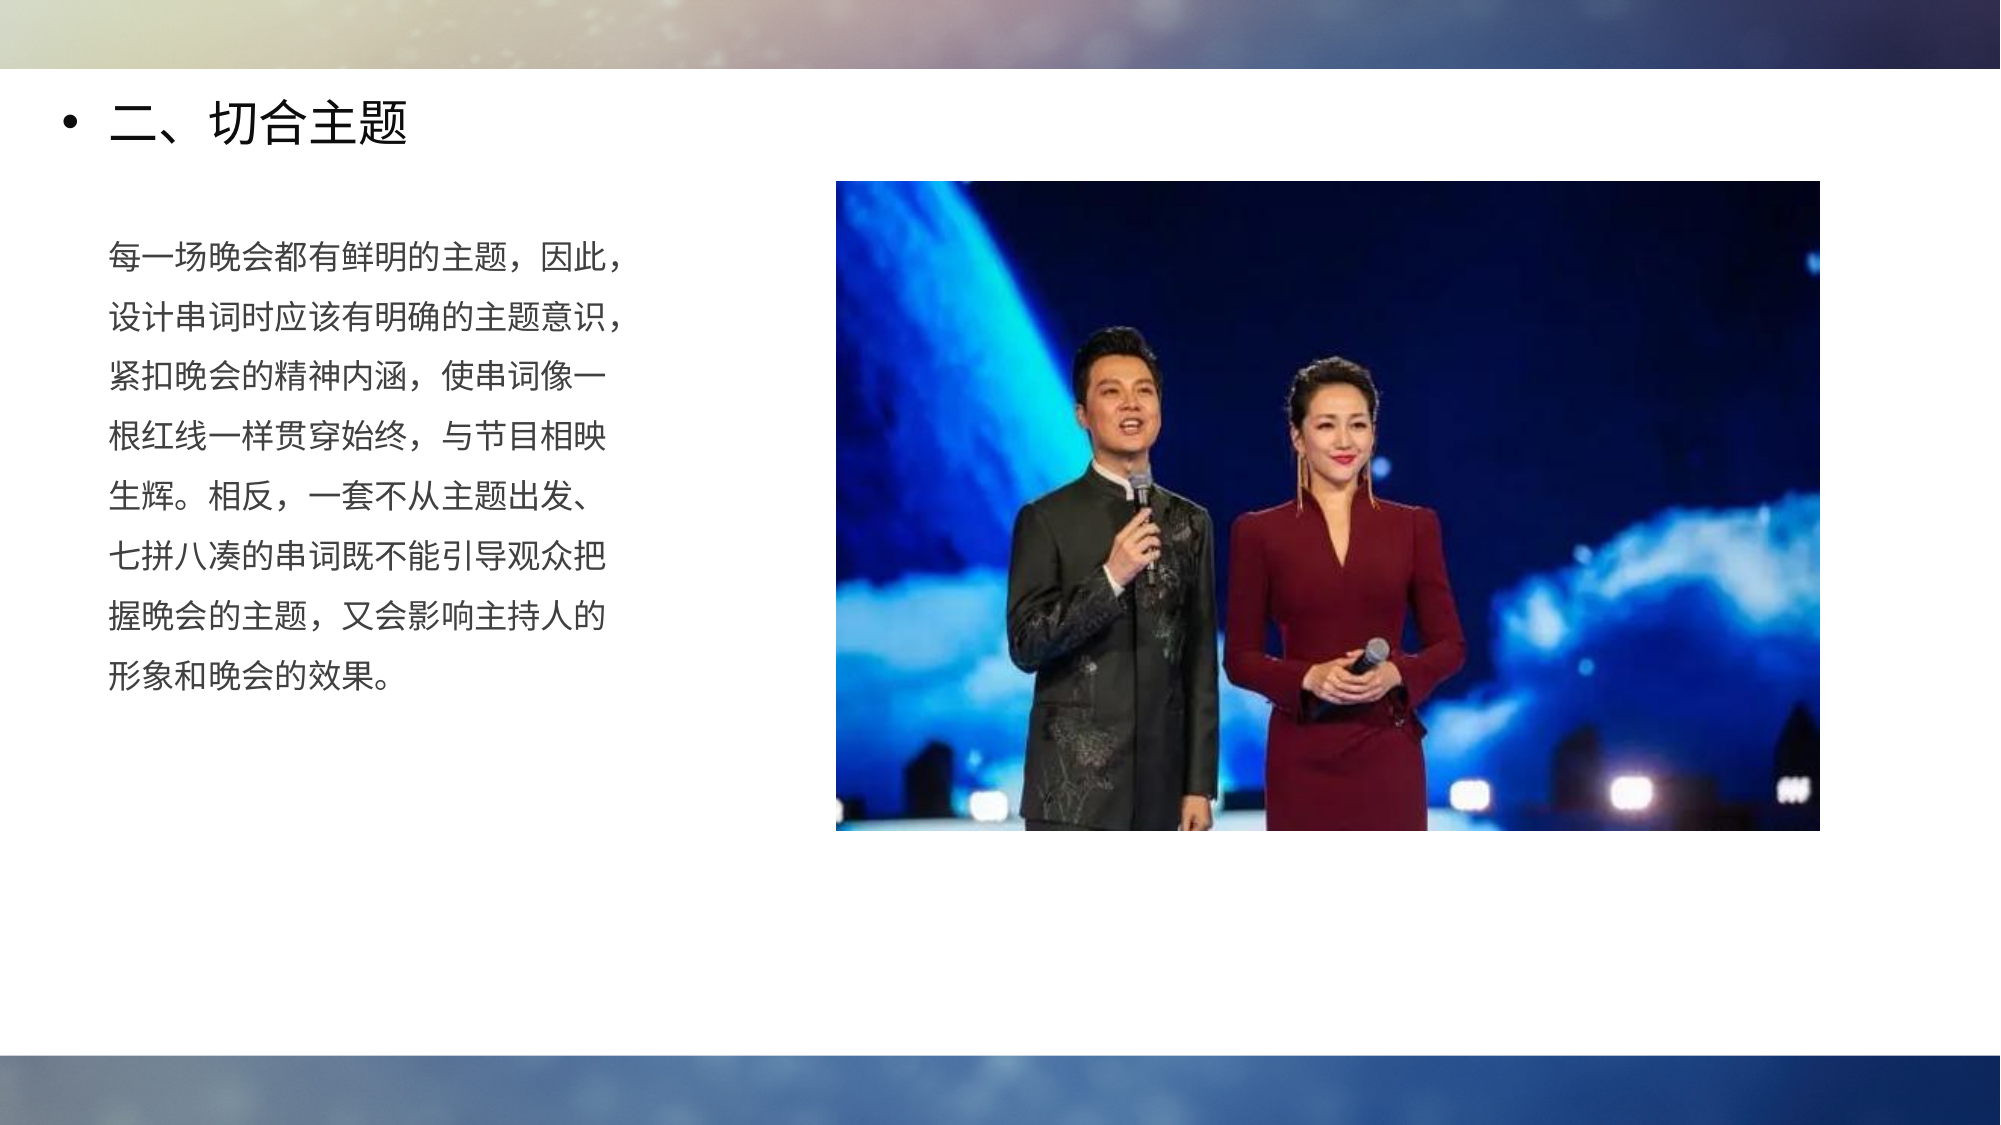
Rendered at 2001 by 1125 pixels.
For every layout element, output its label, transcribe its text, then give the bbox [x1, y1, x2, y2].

picture [0, 1056, 2000, 1125]
picture [945, 675, 956, 680]
picture [836, 181, 1820, 831]
text_box 每一场晚会都有鲜明的主题，因此，设计串词时应该有明确的主题意识，紧扣晚会的精神内涵，使串词像一根红线一样贯穿始终，与节目相映生辉。相反，一套不从主题出发、七拼八凑的串词既不能引导观众把握晩会的主题，又会影响主持人的形象和晚会的效果。 [93, 208, 639, 703]
text_box 二、切合主题 [46, 84, 708, 160]
picture [0, 0, 2000, 69]
